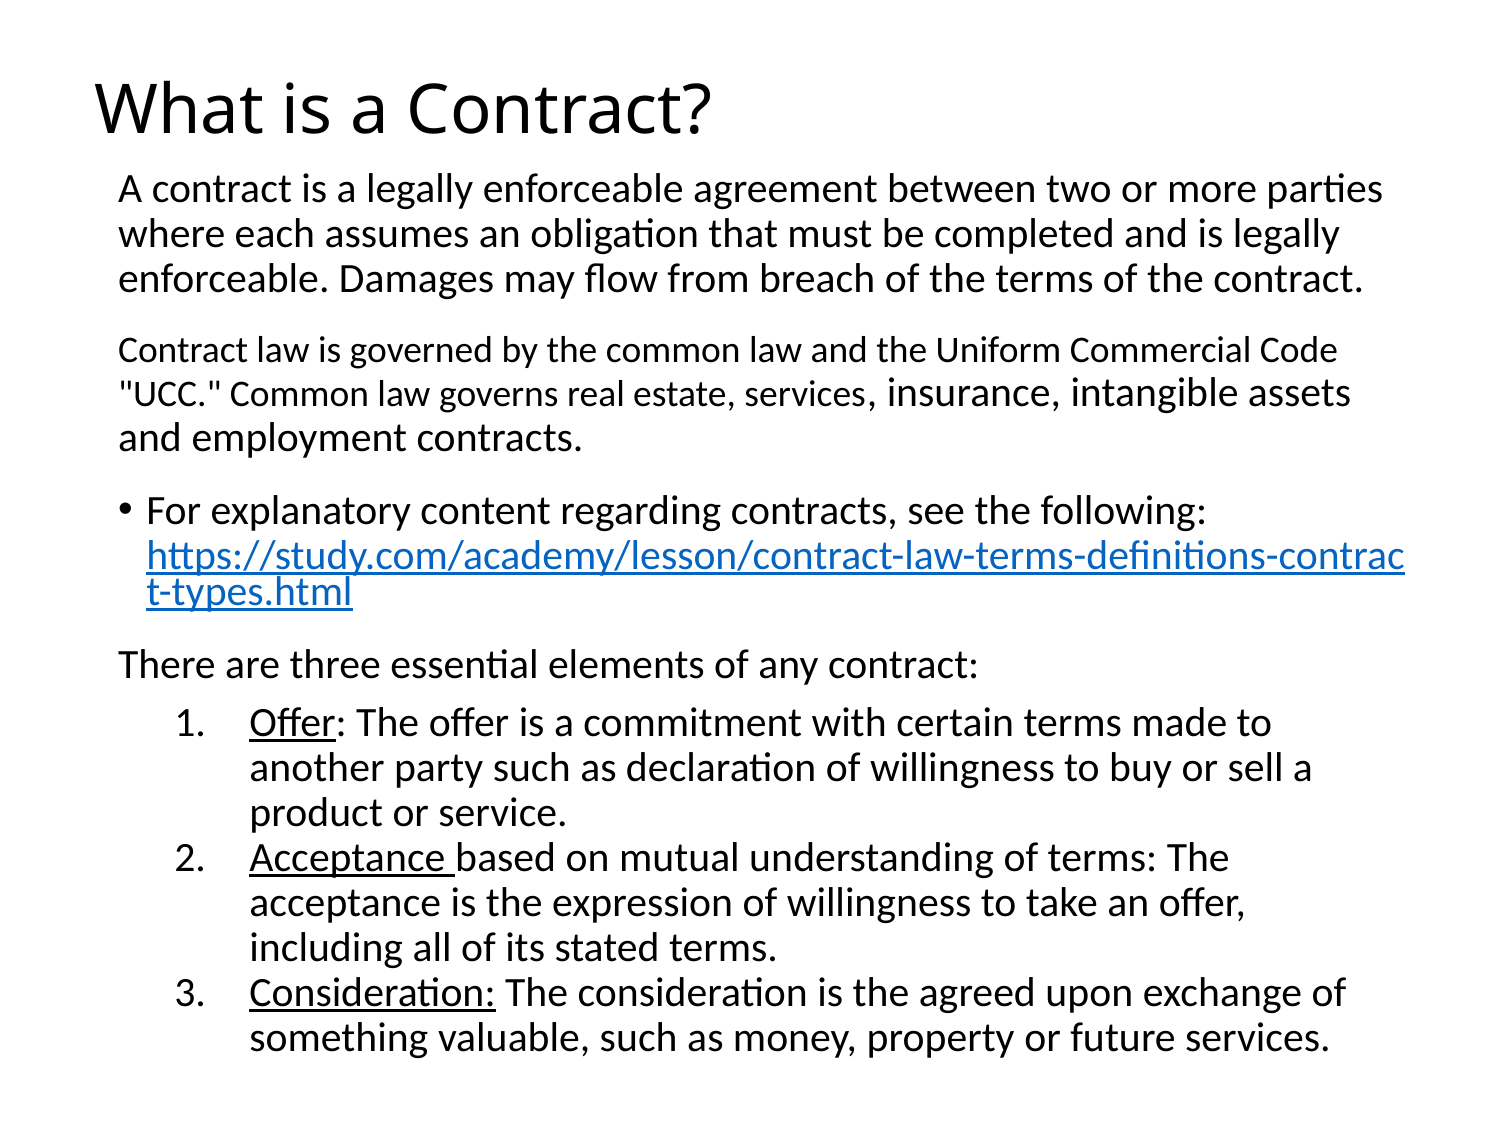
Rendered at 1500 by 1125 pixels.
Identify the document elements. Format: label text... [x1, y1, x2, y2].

title What is a Contract? [78, 2, 1374, 221]
list A contract is a legally enforceable agreement between two or more parties where each assumes an obligation that must be completed and is legally enforceable. Damages may flow from breach of the terms of the contract. Contract law is governed by the common law and the Uniform Commercial Code "UCC." Common law governs real estate, services, insurance, intangible assets and employment contracts. For explanatory content regarding contracts, see the following: https://study.com/academy/lesson/contract-law-terms-definitions-contract-types.html There are three essential elements of any contract: Offer: The offer is a commitment with certain terms made to another party such as declaration of willingness to buy or sell a product or service. Acceptance based on mutual understanding of terms: The acceptance is the expression of willingness to take an offer, including all of its stated terms. Consideration: The consideration is the agreed upon exchange of something valuable, such as money, property or future services. [102, 158, 1422, 1083]
